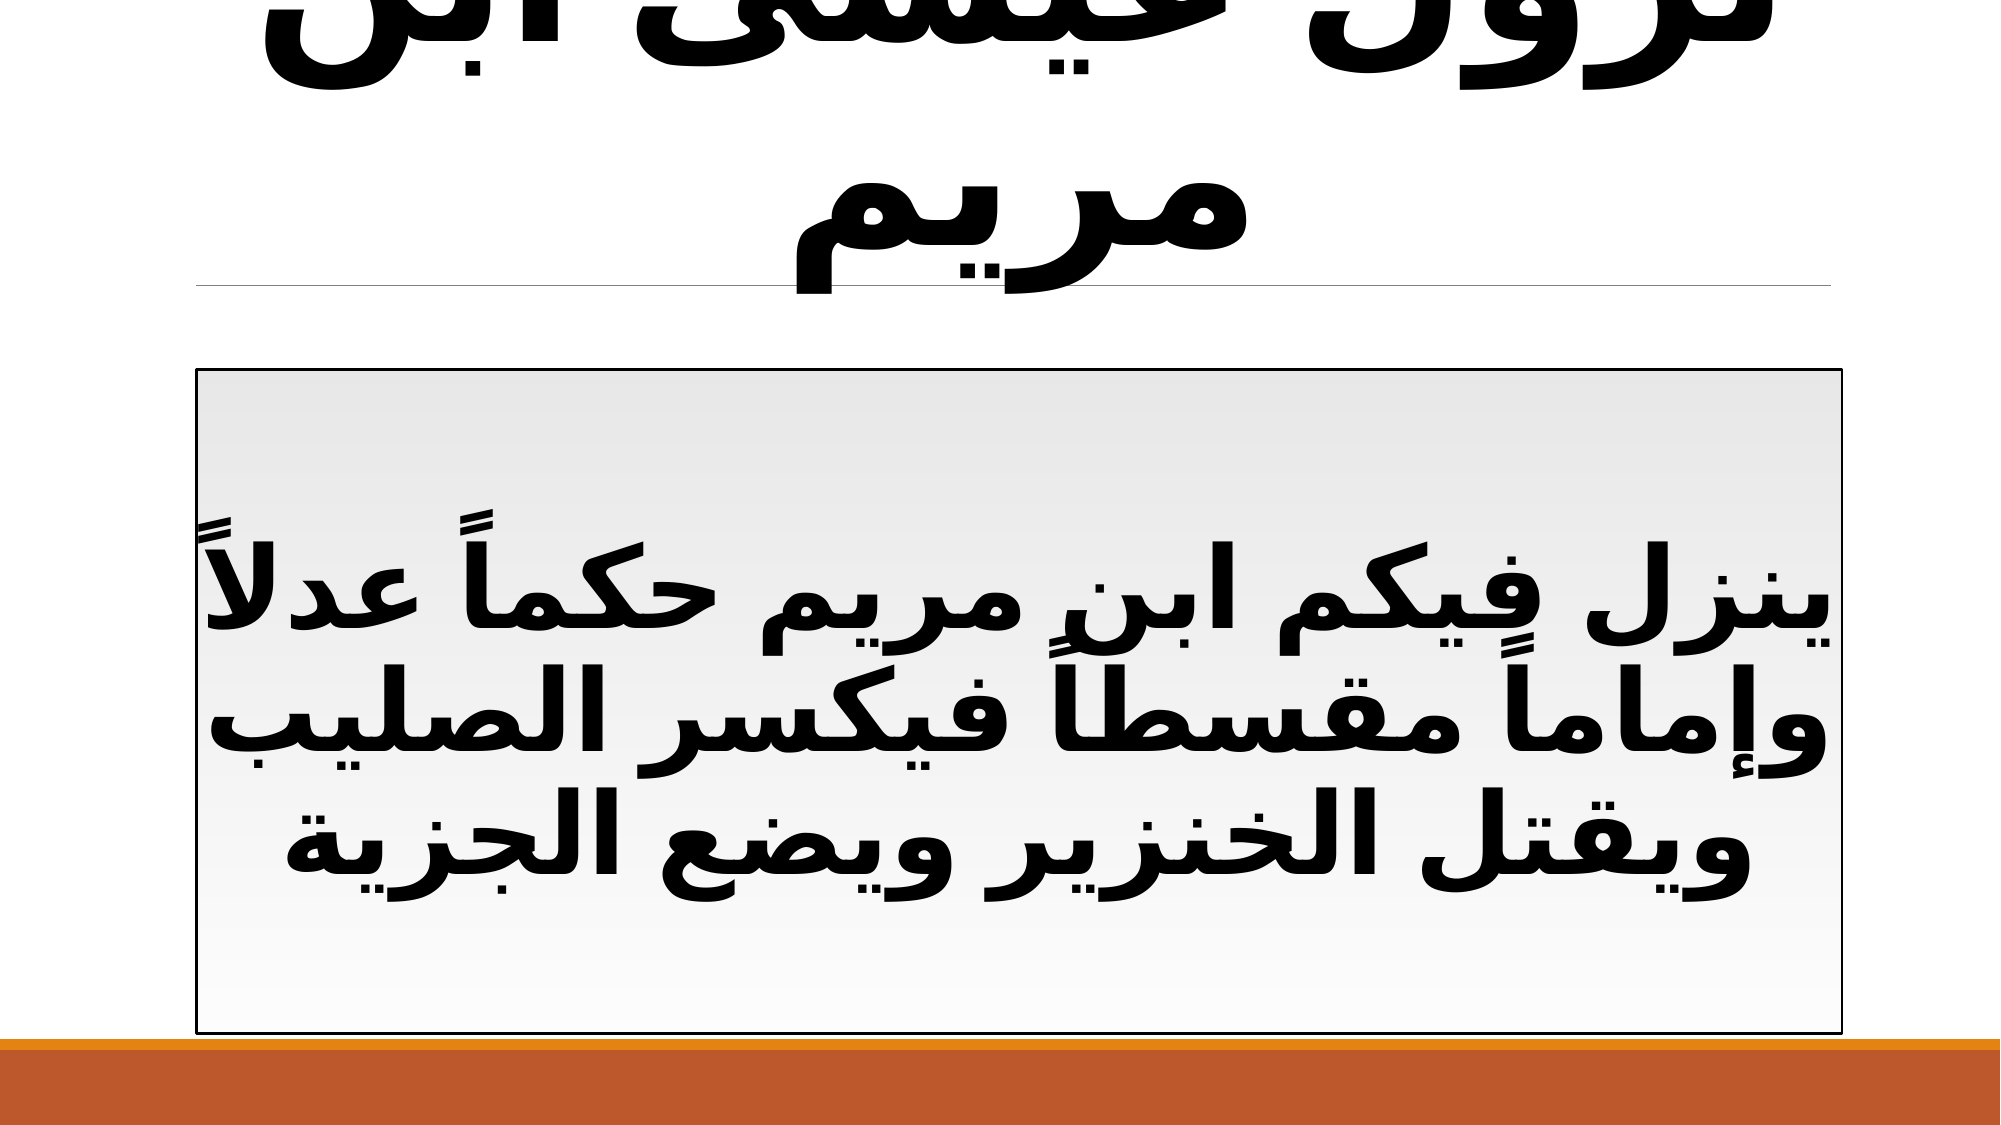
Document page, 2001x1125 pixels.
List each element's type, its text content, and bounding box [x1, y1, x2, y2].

title نزول عيسى ابن مريم [232, 44, 1813, 294]
list ينزل فيكم ابن مريم حكماً عدلاً وإماماً مقسطاً فيكسر الصليب ويقتل الخنزير ويضع الجزية [195, 368, 1843, 1035]
